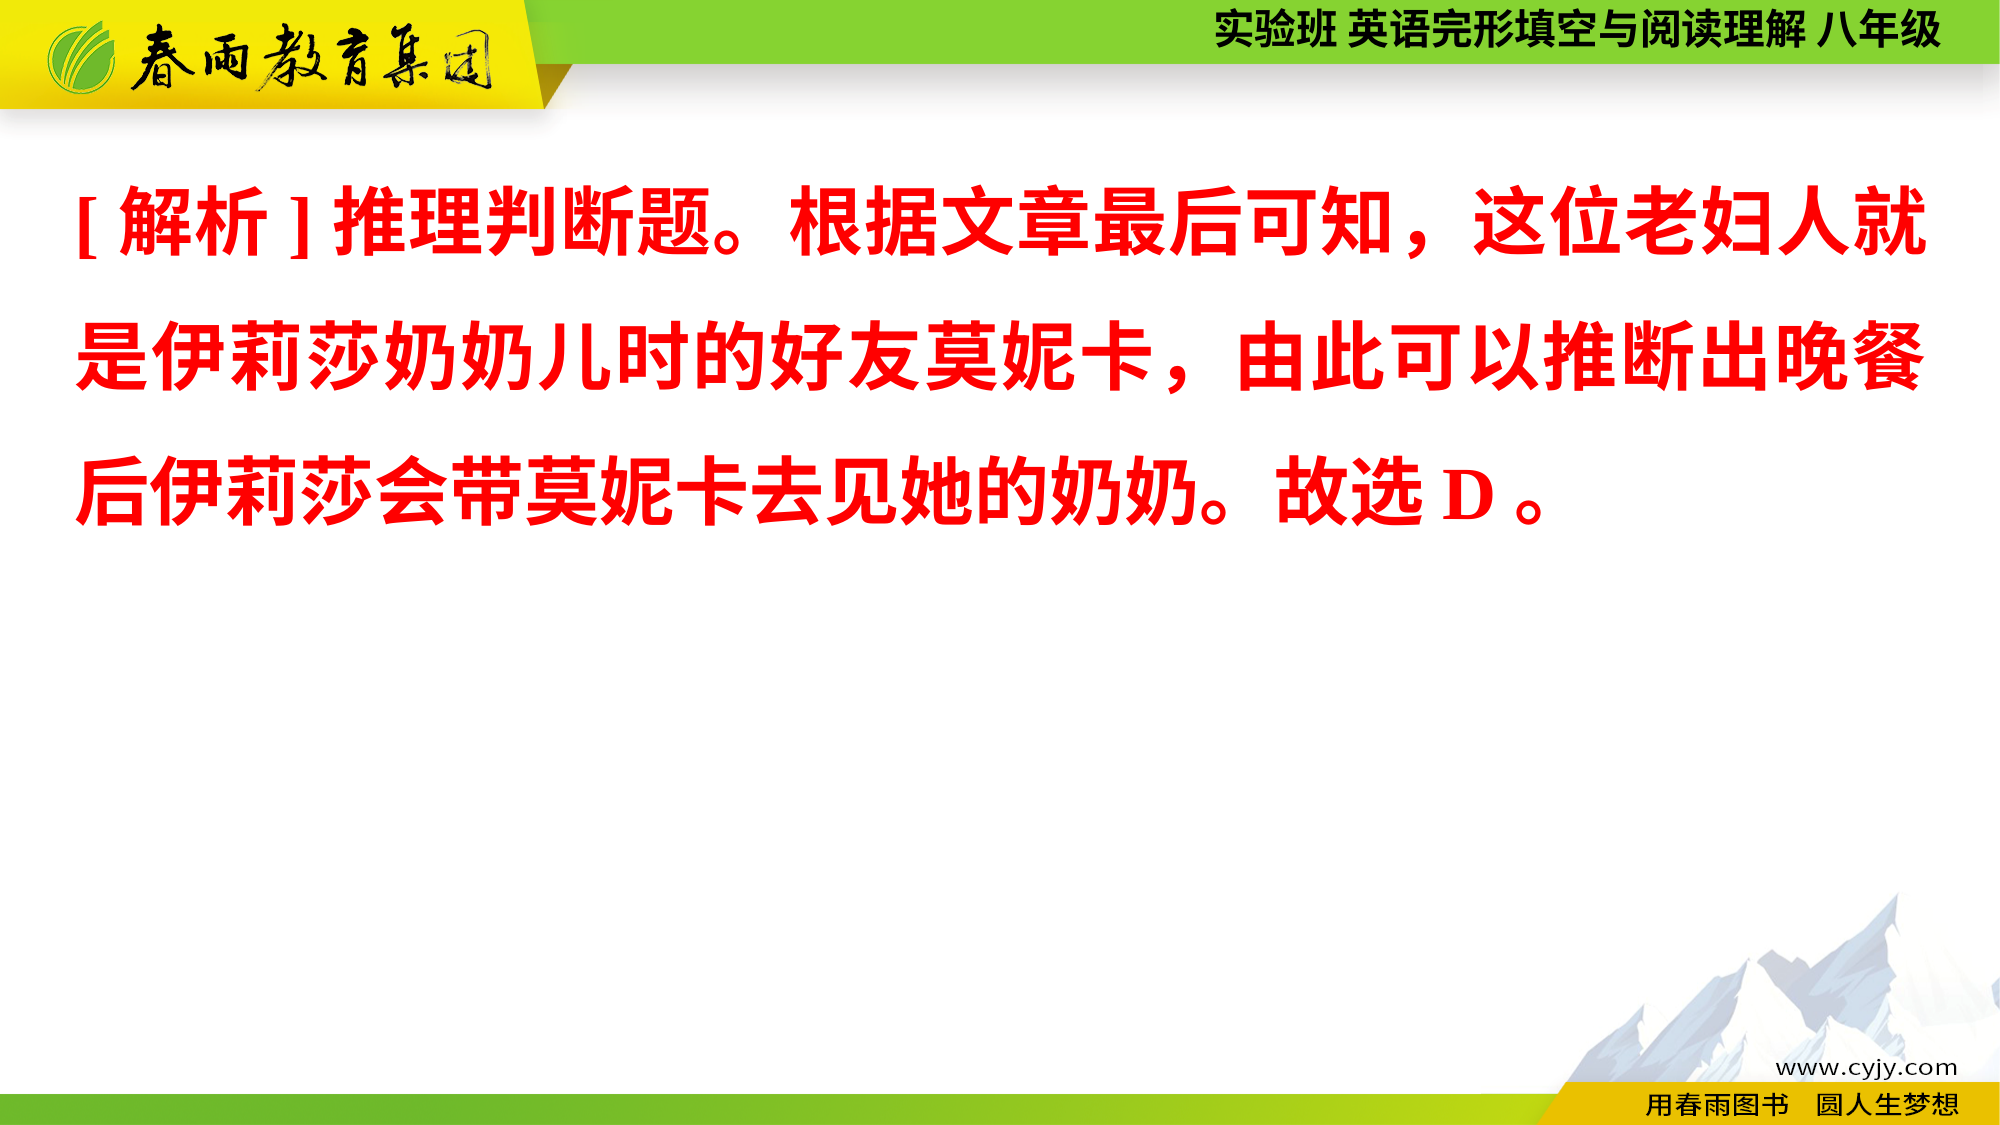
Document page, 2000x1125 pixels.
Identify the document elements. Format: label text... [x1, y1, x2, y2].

list [解析]推理判断题。根据文章最后可知，这位老妇人就是伊莉莎奶奶儿时的好友莫妮卡，由此可以推断出晚餐后伊莉莎会带莫妮卡去见她的奶奶。故选D。 [59, 122, 1944, 530]
picture [0, 0, 2000, 1125]
